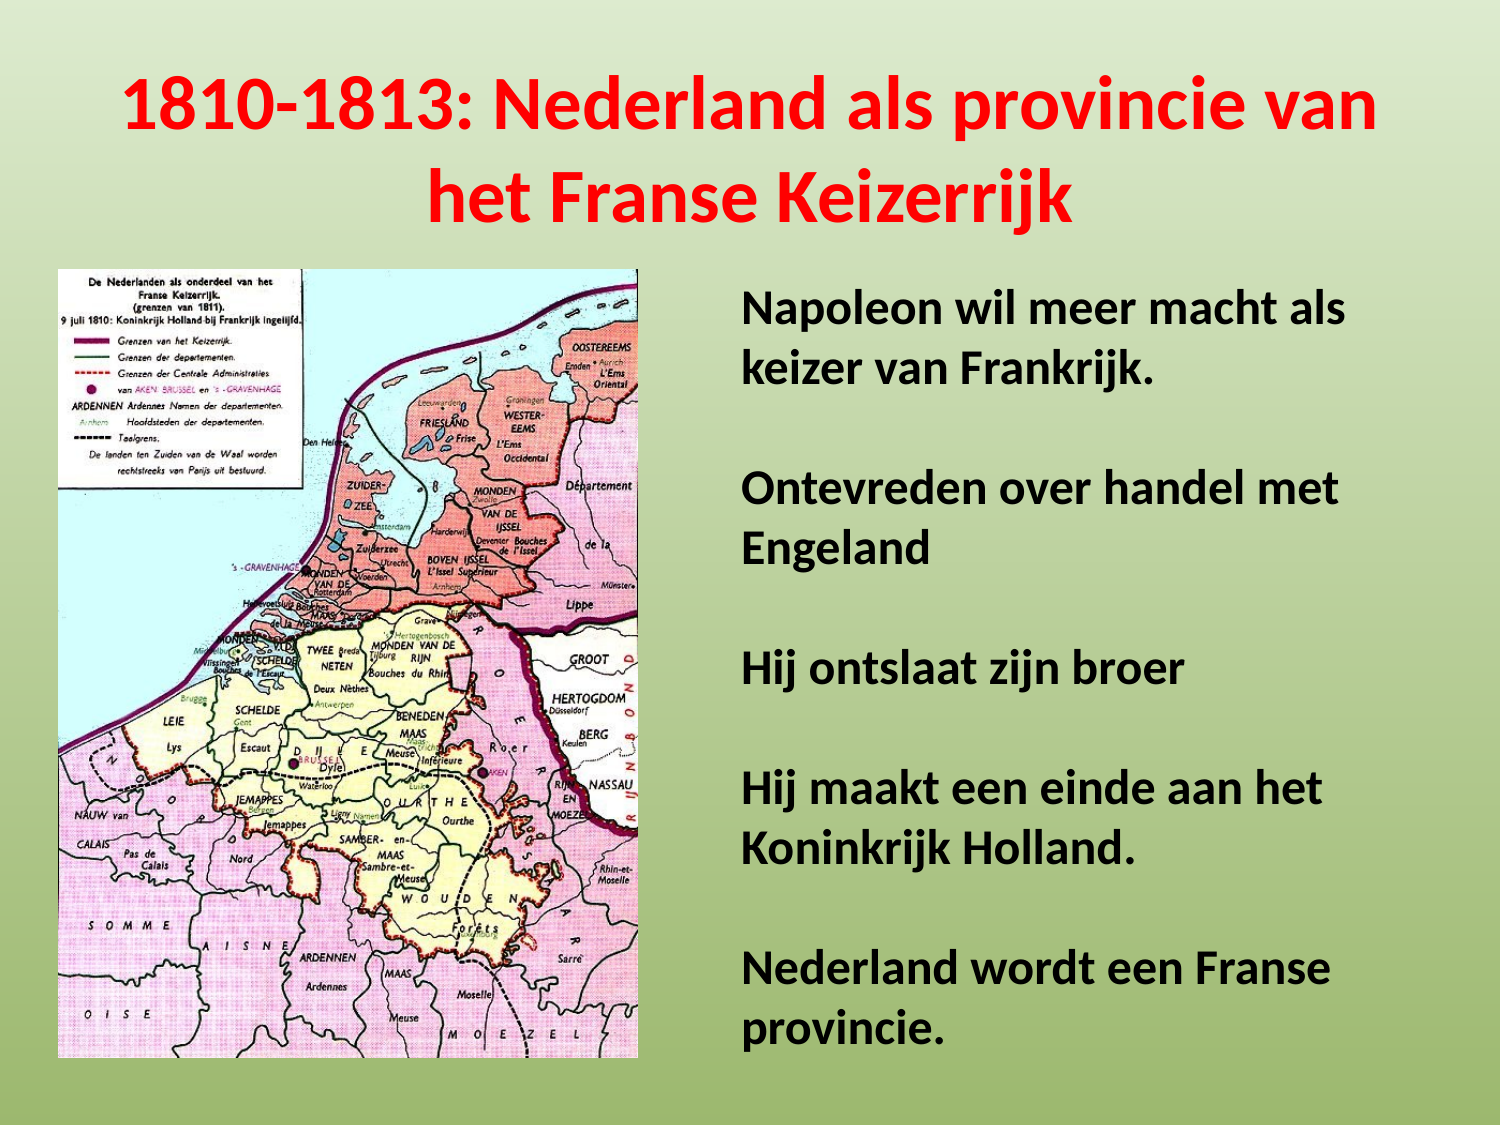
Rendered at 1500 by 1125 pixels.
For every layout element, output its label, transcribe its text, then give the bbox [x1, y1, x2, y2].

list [58, 269, 638, 1059]
title 1810-1813: Nederland als provincie van het Franse Keizerrijk [75, 45, 1425, 339]
text_box Napoleon wil meer macht als keizer van Frankrijk. Ontevreden over handel met Engeland Hij ontslaat zijn broer Hij maakt een einde aan het Koninkrijk Holland. Nederland wordt een Franse provincie. [726, 267, 1395, 1062]
